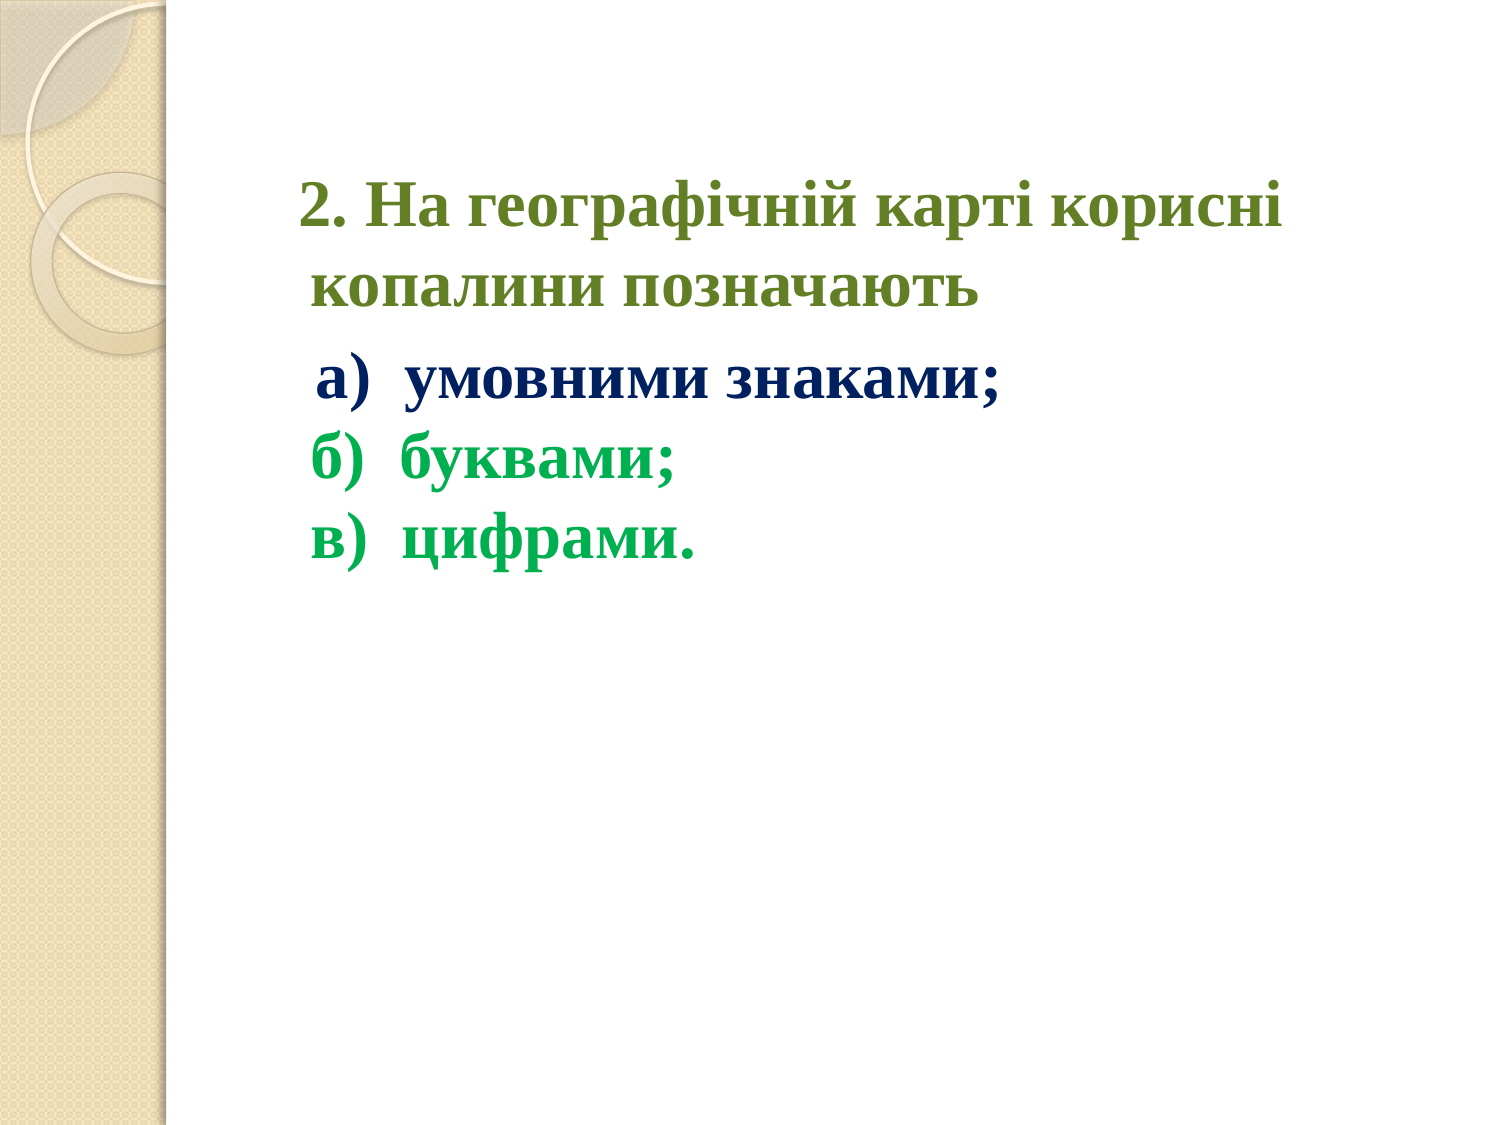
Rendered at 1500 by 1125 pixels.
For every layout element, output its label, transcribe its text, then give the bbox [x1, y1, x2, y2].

list 2. На географічній карті корисні копалини позначають а) умовними знаками; б) буквами; в) цифрами. [235, 152, 1466, 1025]
